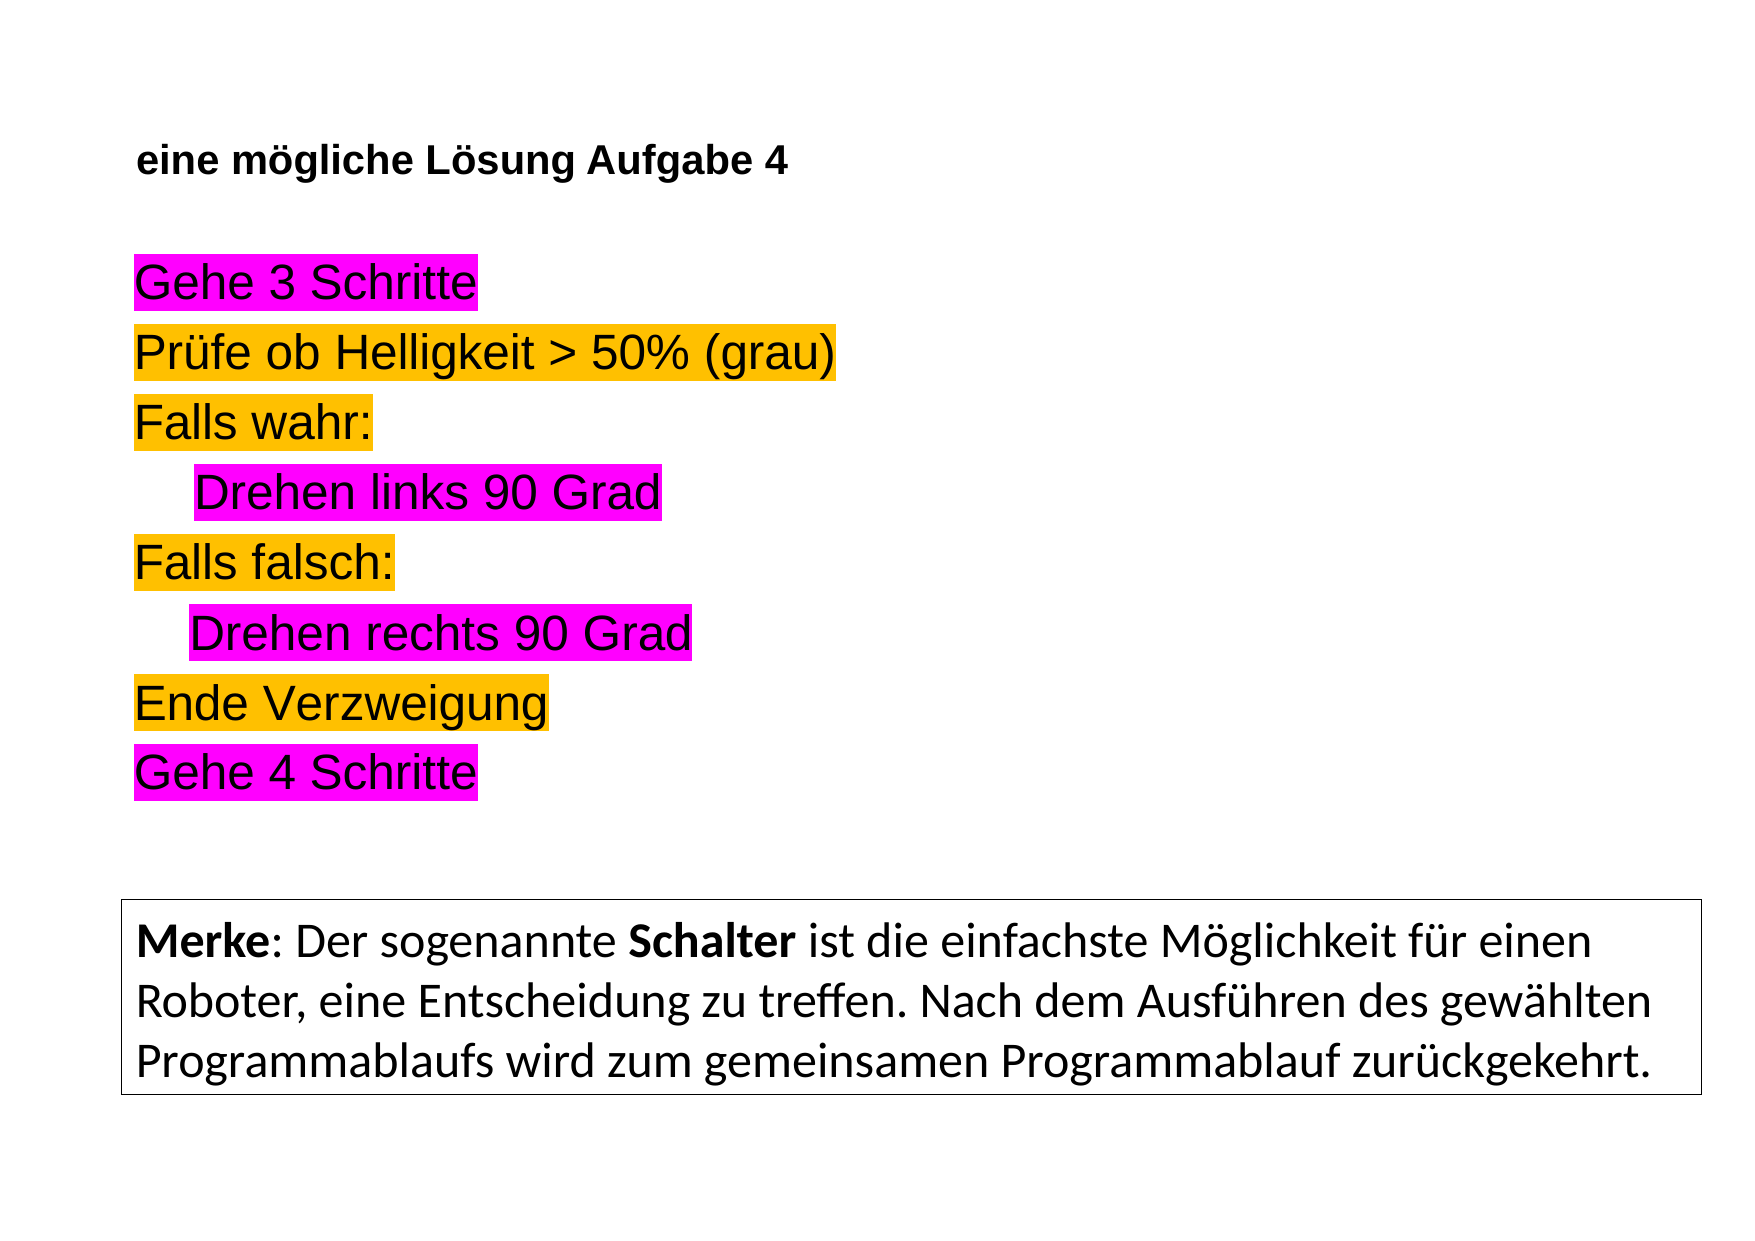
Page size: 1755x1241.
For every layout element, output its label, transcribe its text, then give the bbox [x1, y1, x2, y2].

text_box Merke: Der sogenannte Schalter ist die einfachste Möglichkeit für einen Roboter, eine Entscheidung zu treffen. Nach dem Ausführen des gewählten Programmablaufs wird zum gemeinsamen Programmablauf zurückgekehrt. [121, 899, 1702, 1095]
title eine mögliche Lösung Aufgabe 4 [121, 125, 1633, 185]
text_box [120, 253, 1116, 901]
